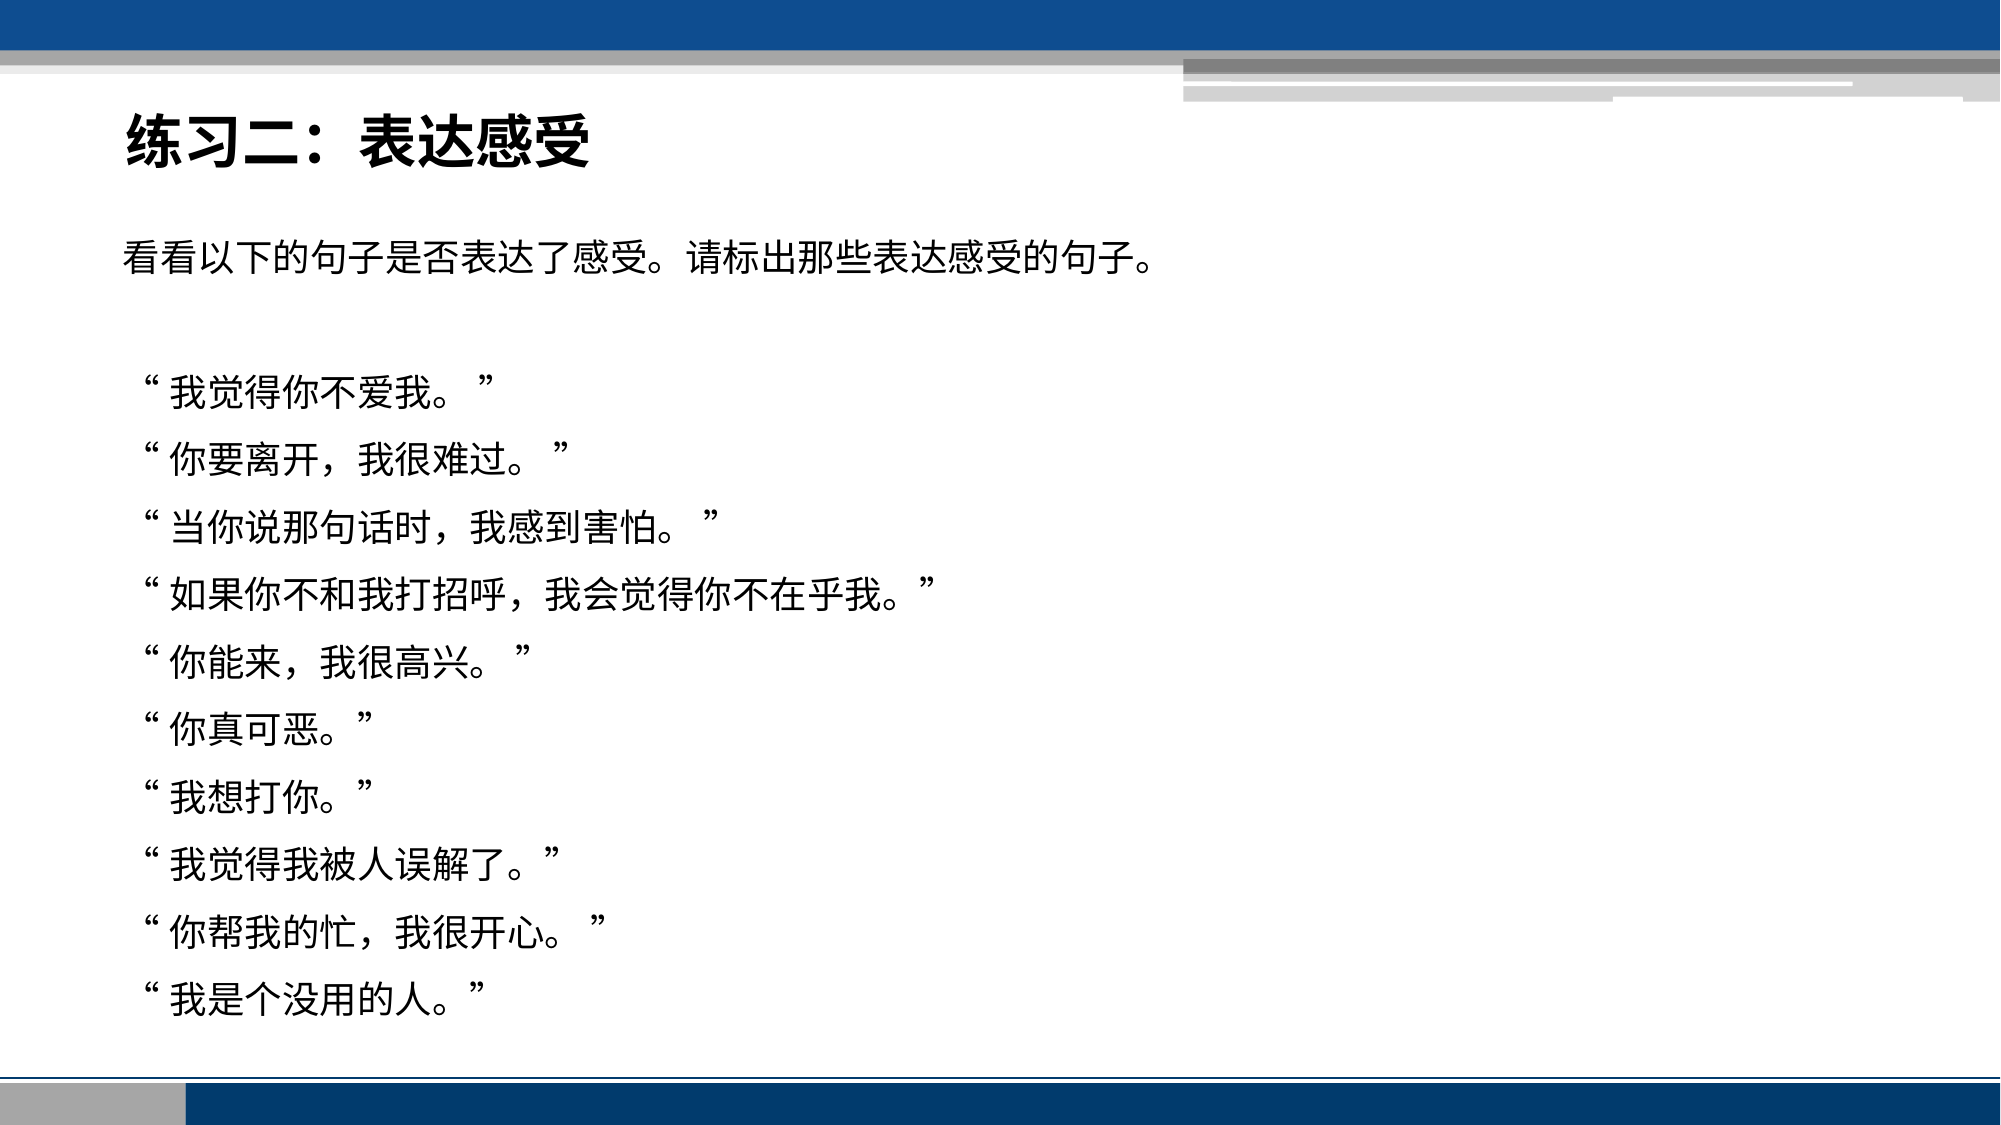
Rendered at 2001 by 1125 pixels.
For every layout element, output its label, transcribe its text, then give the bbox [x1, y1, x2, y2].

text_box 看看以下的句子是否表达了感受。请标出那些表达感受的句子。 “我觉得你不爱我。 ” “你要离开，我很难过。 ” “当你说那句话时，我感到害怕。 ” “如果你不和我打招呼，我会觉得你不在乎我。” “你能来，我很高兴。 ” “你真可恶。” “我想打你。” “我觉得我被人误解了。” “你帮我的忙，我很开心。 ” “我是个没用的人。” [108, 203, 1834, 1029]
text_box 练习二：表达感受 [111, 97, 607, 183]
